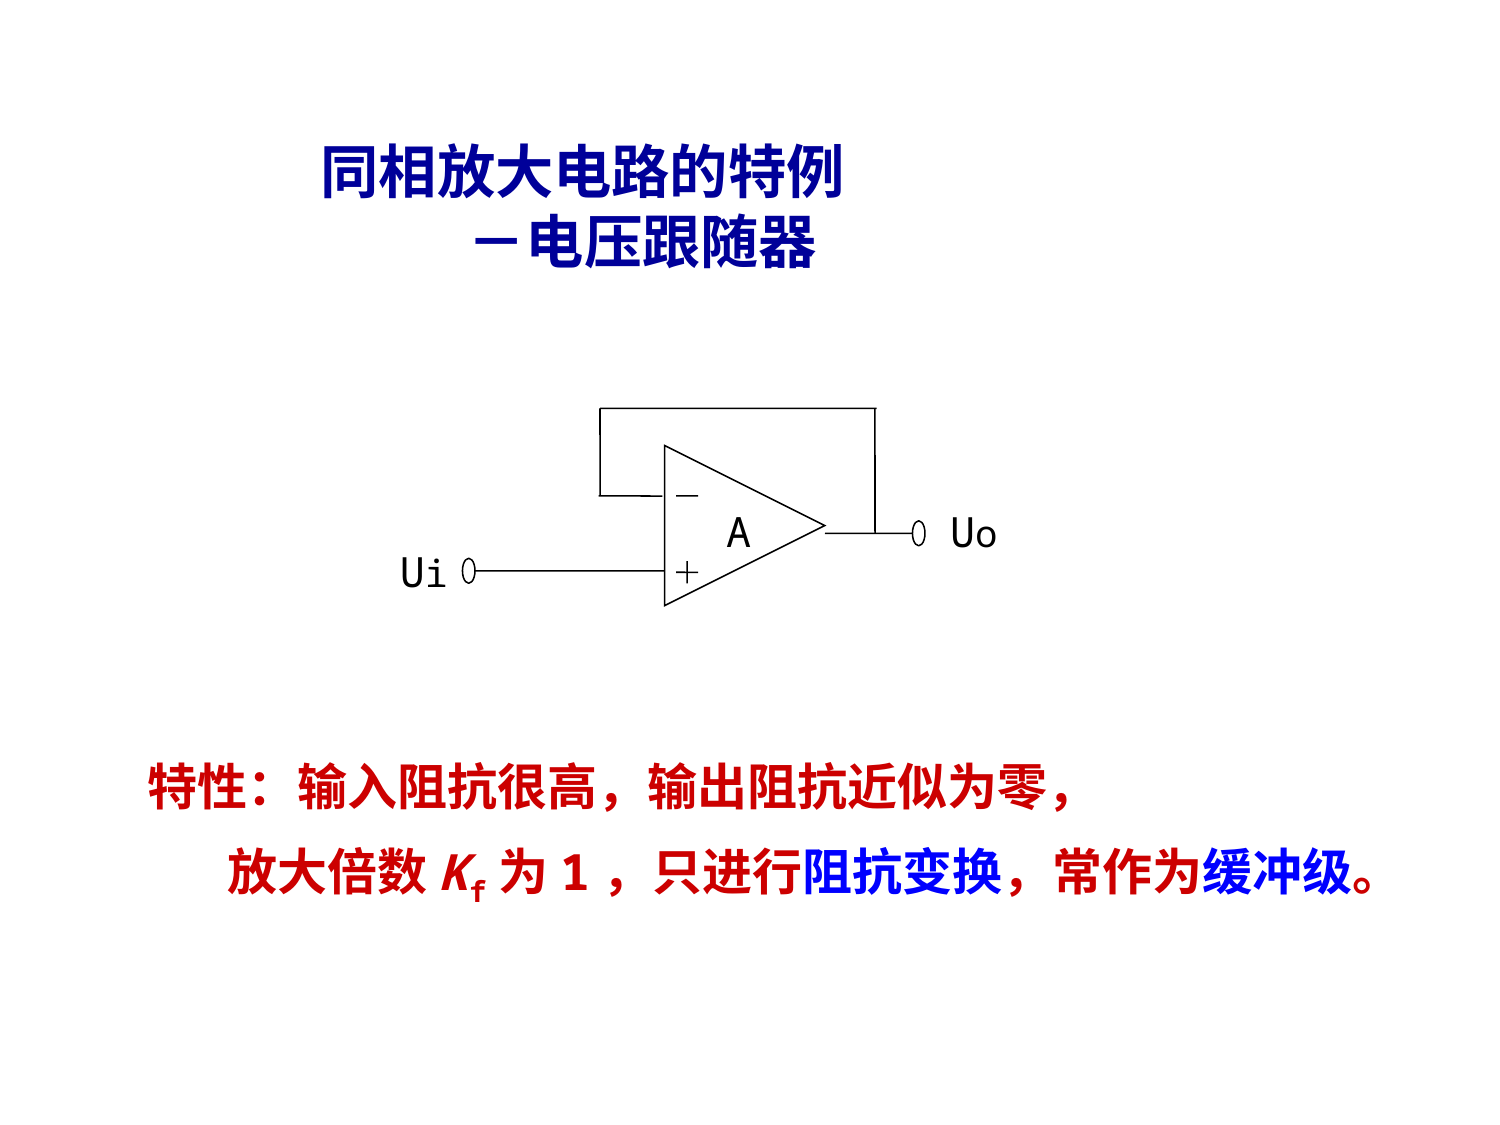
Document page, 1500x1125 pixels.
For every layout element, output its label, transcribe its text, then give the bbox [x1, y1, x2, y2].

text_box 特性：输入阻抗很高，输出阻抗近似为零， 放大倍数Kf为1，只进行阻抗变换，常作为缓冲级。 [147, 755, 1441, 909]
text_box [399, 408, 1013, 607]
title 同相放大电路的特例 －电压跟随器 [0, 105, 1113, 306]
